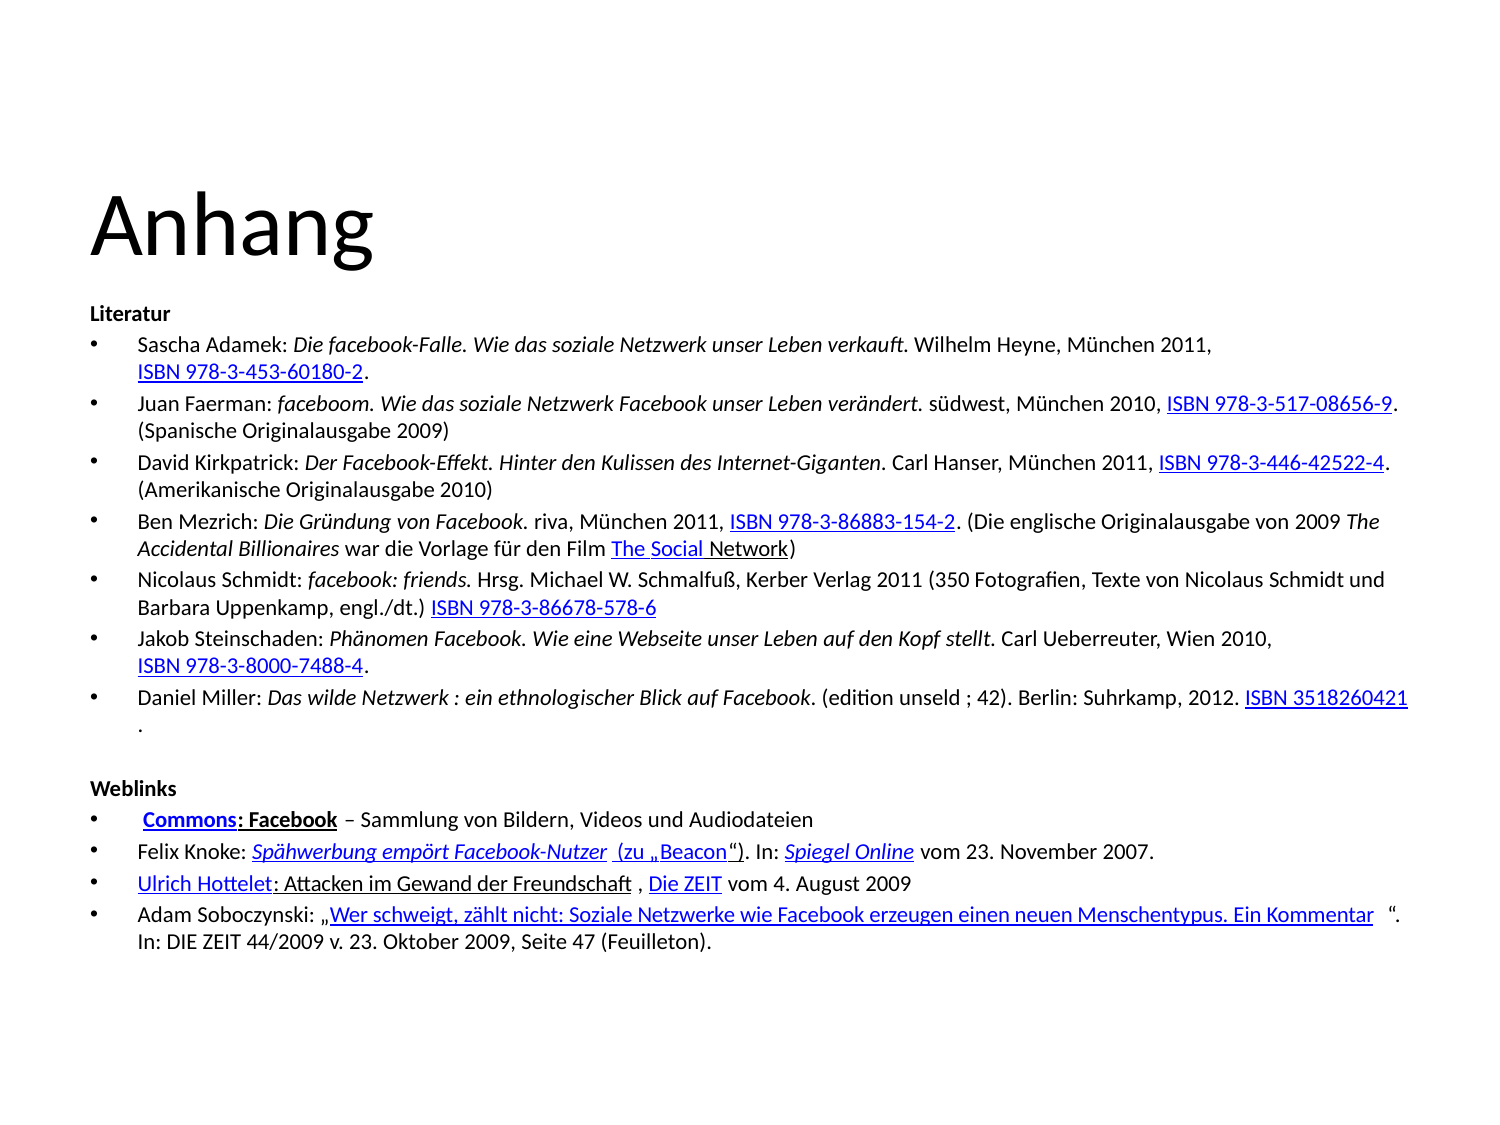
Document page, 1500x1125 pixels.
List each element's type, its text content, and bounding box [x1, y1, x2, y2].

title Anhang [75, 125, 1425, 290]
list Literatur Sascha Adamek: Die facebook-Falle. Wie das soziale Netzwerk unser Leben verkauft. Wilhelm Heyne, München 2011, ISBN 978-3-453-60180-2. Juan Faerman: faceboom. Wie das soziale Netzwerk Facebook unser Leben verändert. südwest, München 2010, ISBN 978-3-517-08656-9. (Spanische Originalausgabe 2009) David Kirkpatrick: Der Facebook-Effekt. Hinter den Kulissen des Internet-Giganten. Carl Hanser, München 2011, ISBN 978-3-446-42522-4. (Amerikanische Originalausgabe 2010) Ben Mezrich: Die Gründung von Facebook. riva, München 2011, ISBN 978-3-86883-154-2. (Die englische Originalausgabe von 2009 The Accidental Billionaires war die Vorlage für den Film The Social Network) Nicolaus Schmidt: facebook: friends. Hrsg. Michael W. Schmalfuß, Kerber Verlag 2011 (350 Fotografien, Texte von Nicolaus Schmidt und Barbara Uppenkamp, engl./dt.) ISBN 978-3-86678-578-6 Jakob Steinschaden: Phänomen Facebook. Wie eine Webseite unser Leben auf den Kopf stellt. Carl Ueberreuter, Wien 2010, ISBN 978-3-8000-7488-4. Daniel Miller: Das wilde Netzwerk : ein ethnologischer Blick auf Facebook. (edition unseld ; 42). Berlin: Suhrkamp, 2012. ISBN 3518260421. Weblinks Commons: Facebook – Sammlung von Bildern, Videos und Audiodateien Felix Knoke: Spähwerbung empört Facebook-Nutzer (zu „Beacon“). In: Spiegel Online vom 23. November 2007. Ulrich Hottelet: Attacken im Gewand der Freundschaft, Die ZEIT vom 4. August 2009 Adam Soboczynski: „Wer schweigt, zählt nicht: Soziale Netzwerke wie Facebook erzeugen einen neuen Menschentypus. Ein Kommentar“. In: DIE ZEIT 44/2009 v. 23. Oktober 2009, Seite 47 (Feuilleton). [75, 290, 1425, 1005]
